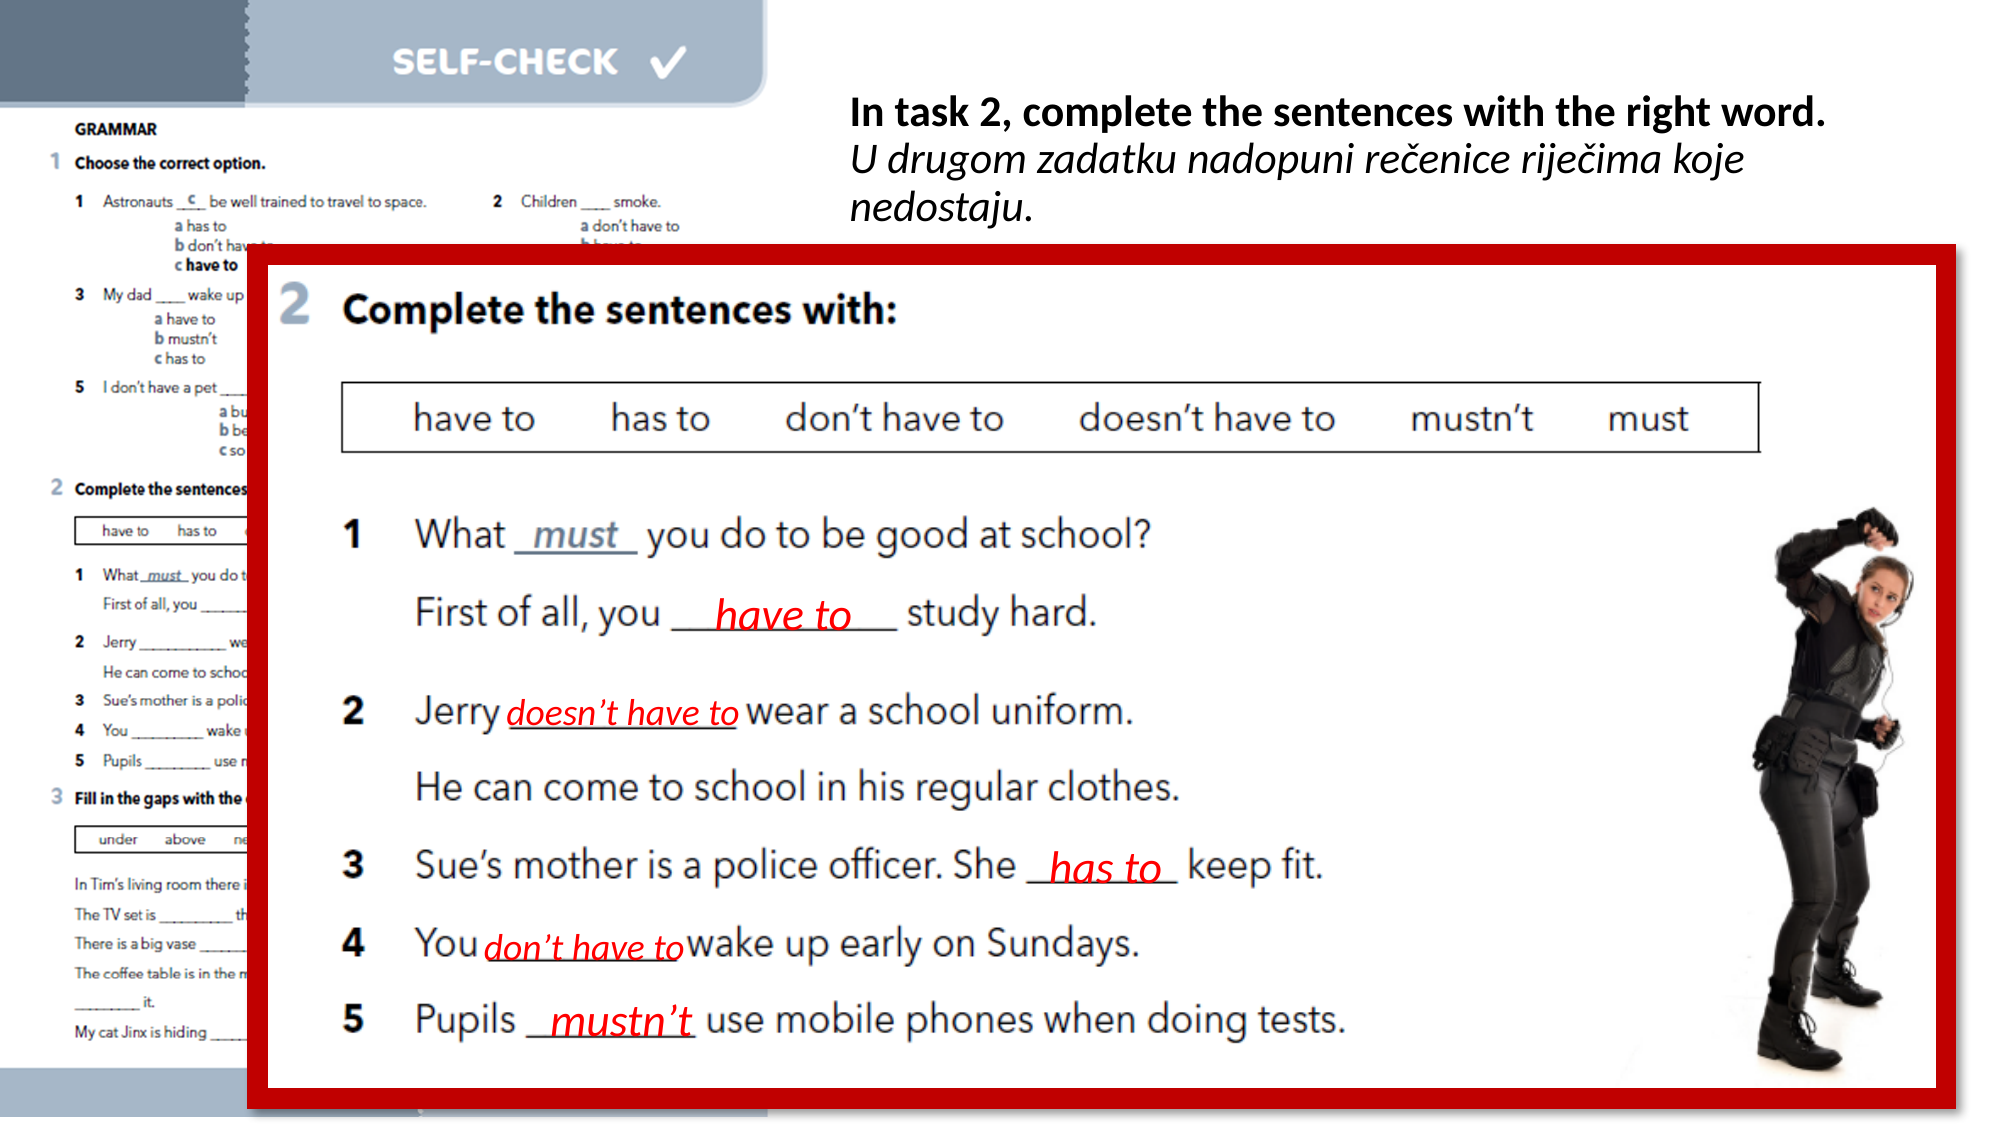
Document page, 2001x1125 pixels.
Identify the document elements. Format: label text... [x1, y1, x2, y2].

picture [0, 0, 1936, 1117]
text_box In task 2, complete the sentences with the right word. U drugom zadatku nadopuni rečenice riječima koje nedostaju. [835, 81, 1936, 265]
